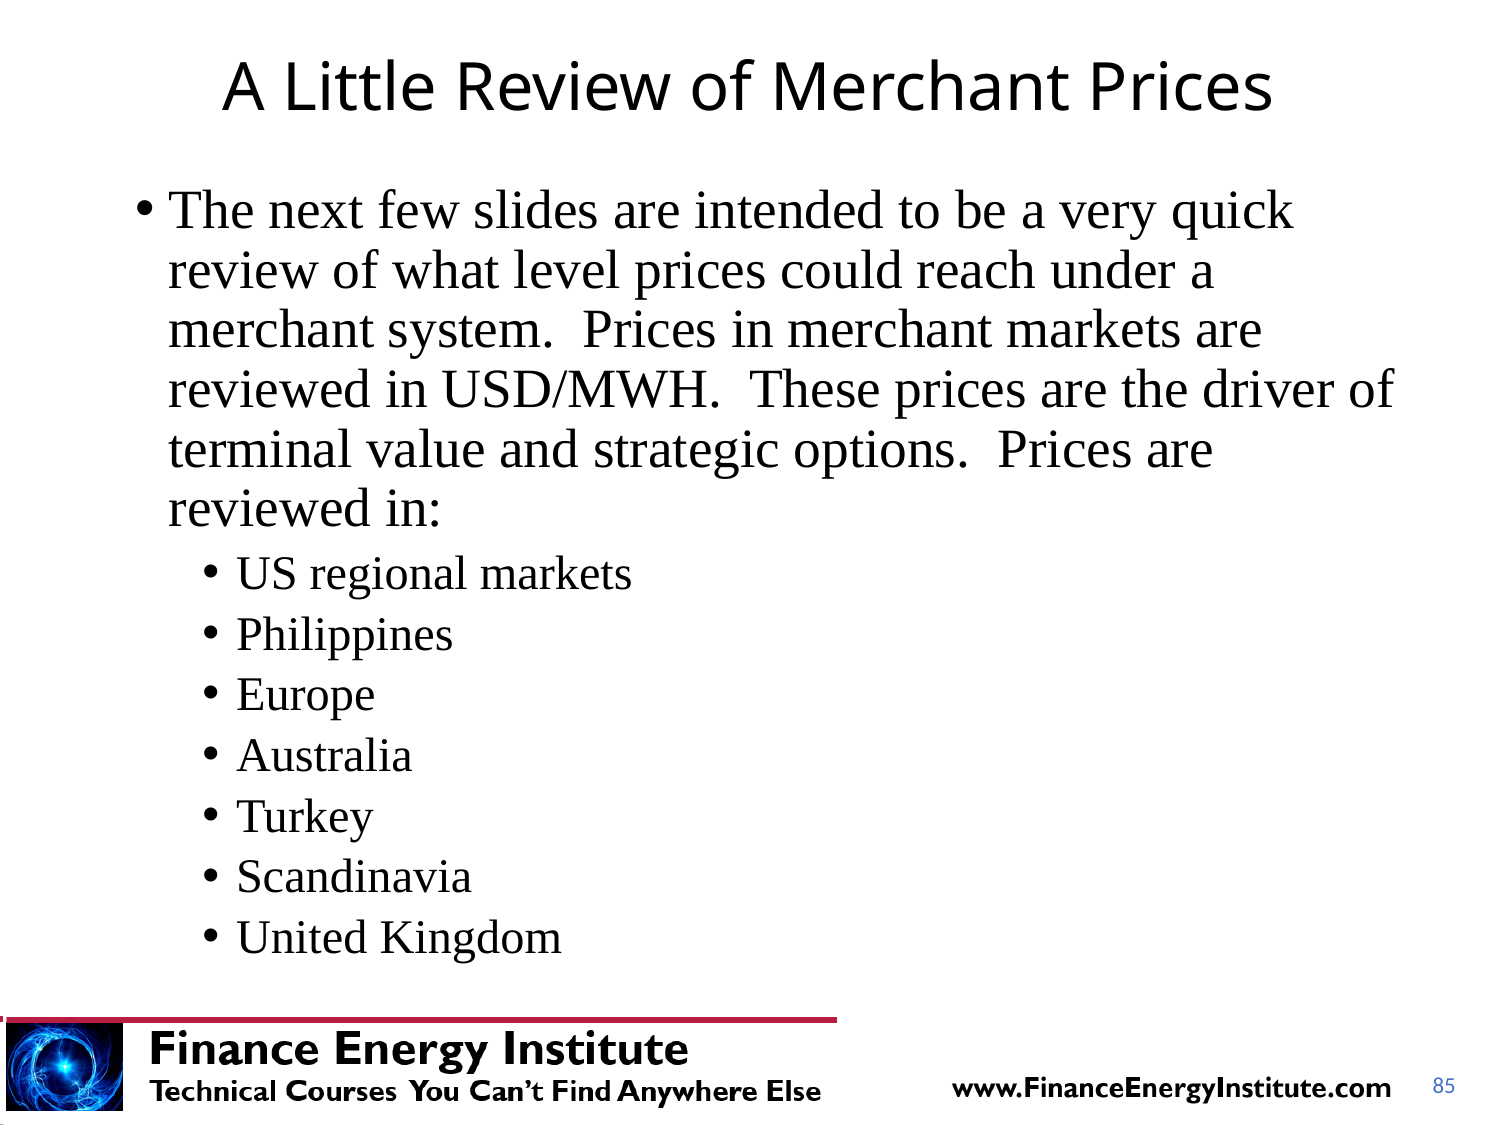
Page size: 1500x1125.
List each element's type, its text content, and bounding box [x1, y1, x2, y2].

picture [0, 1006, 837, 1125]
picture [947, 1071, 1399, 1108]
slide_number 85 [1399, 1063, 1490, 1108]
list The next few slides are intended to be a very quick review of what level prices could reach under a merchant system. Prices in merchant markets are reviewed in USD/MWH. These prices are the driver of terminal value and strategic options. Prices are reviewed in: US regional markets Philippines Europe Australia Turkey Scandinavia United Kingdom [120, 173, 1417, 980]
title A Little Review of Merchant Prices [120, 32, 1378, 146]
